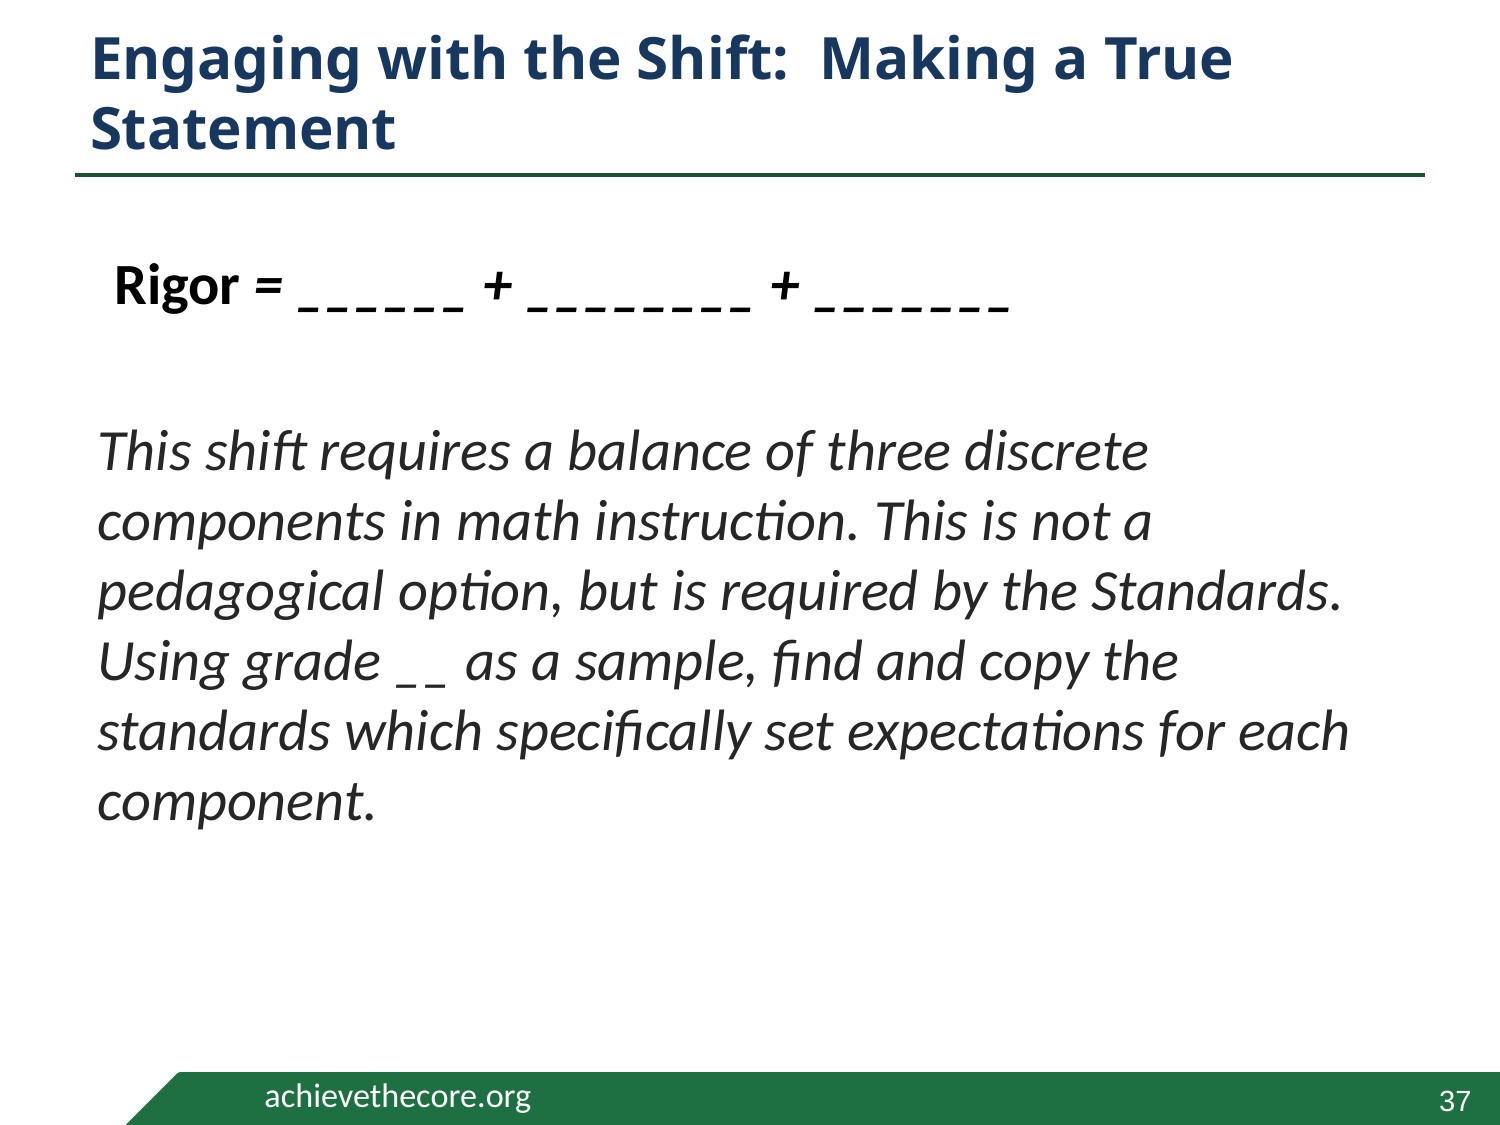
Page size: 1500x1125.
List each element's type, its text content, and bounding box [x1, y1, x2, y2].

list This shift requires a balance of three discrete components in math instruction. This is not a pedagogical option, but is required by the Standards. Using grade __ as a sample, find and copy the standards which specifically set expectations for each component. [82, 404, 1418, 1058]
title Engaging with the Shift: Making a True Statement [75, 0, 1425, 193]
text_box Rigor = ______ + ________ + _______ [99, 238, 1388, 324]
slide_number 37 [1136, 1073, 1487, 1125]
